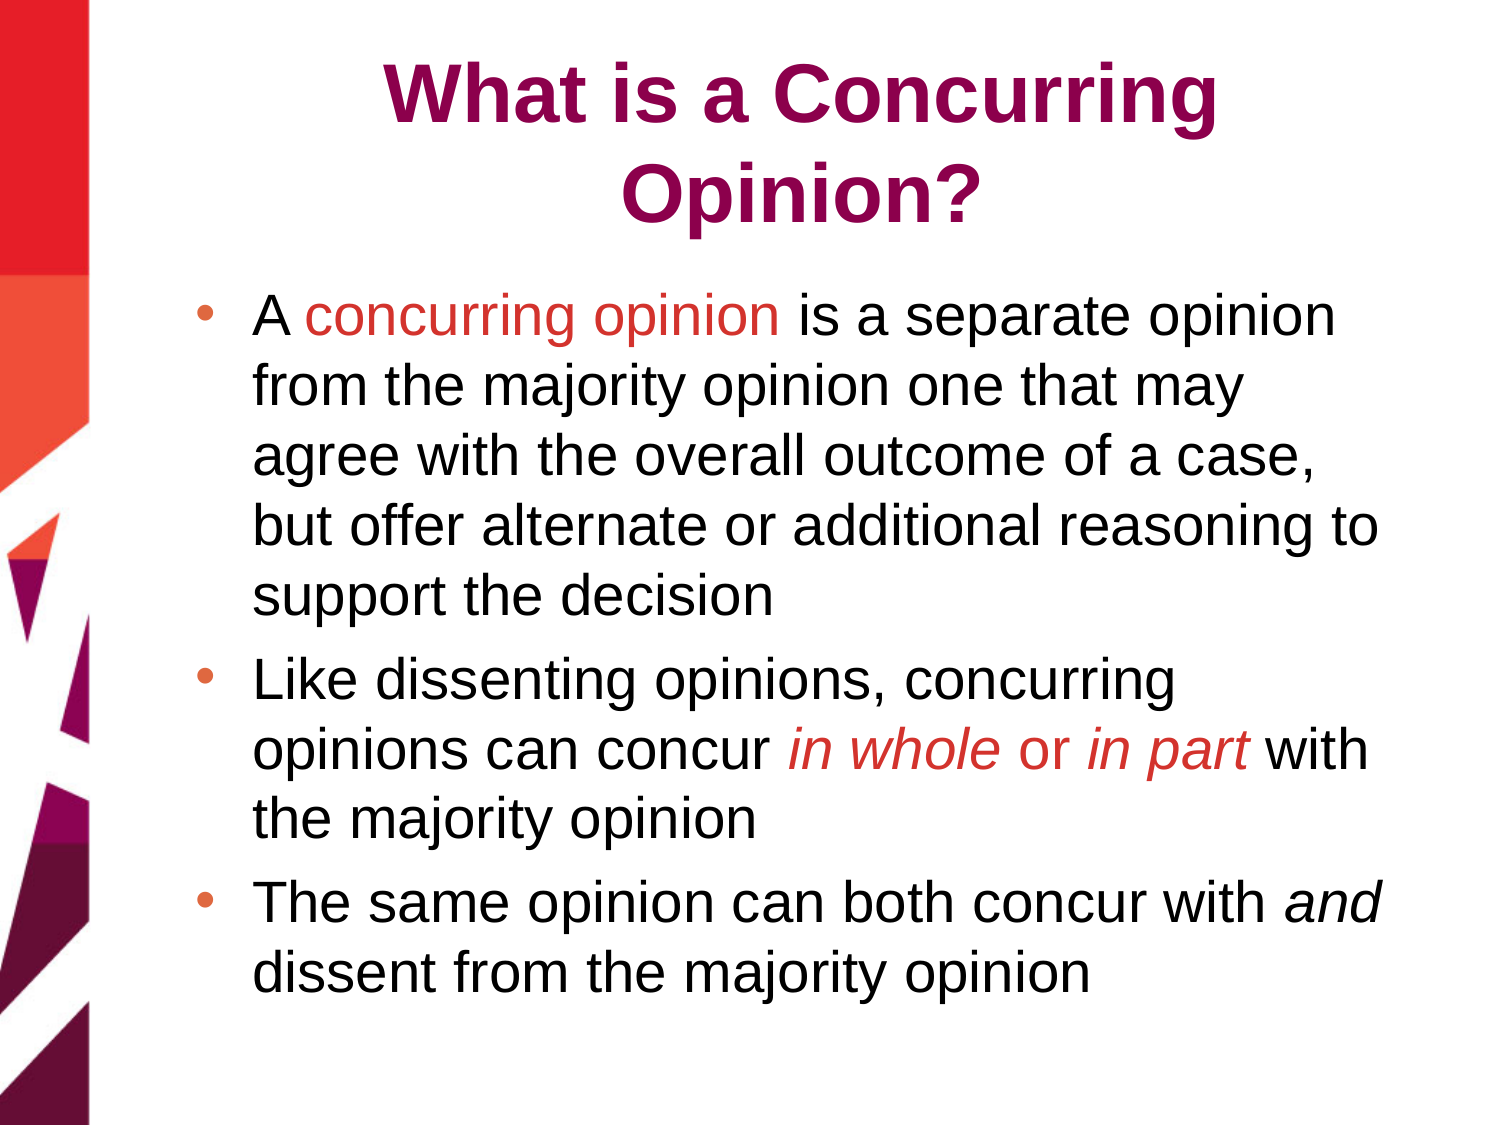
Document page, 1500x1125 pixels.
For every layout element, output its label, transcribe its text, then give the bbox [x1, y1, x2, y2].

picture [0, 0, 91, 1125]
list A concurring opinion is a separate opinion from the majority opinion one that may agree with the overall outcome of a case, but offer alternate or additional reasoning to support the decision Like dissenting opinions, concurring opinions can concur in whole or in part with the majority opinion The same opinion can both concur with and dissent from the majority opinion [180, 262, 1425, 1005]
title What is a Concurring Opinion? [180, 45, 1425, 233]
